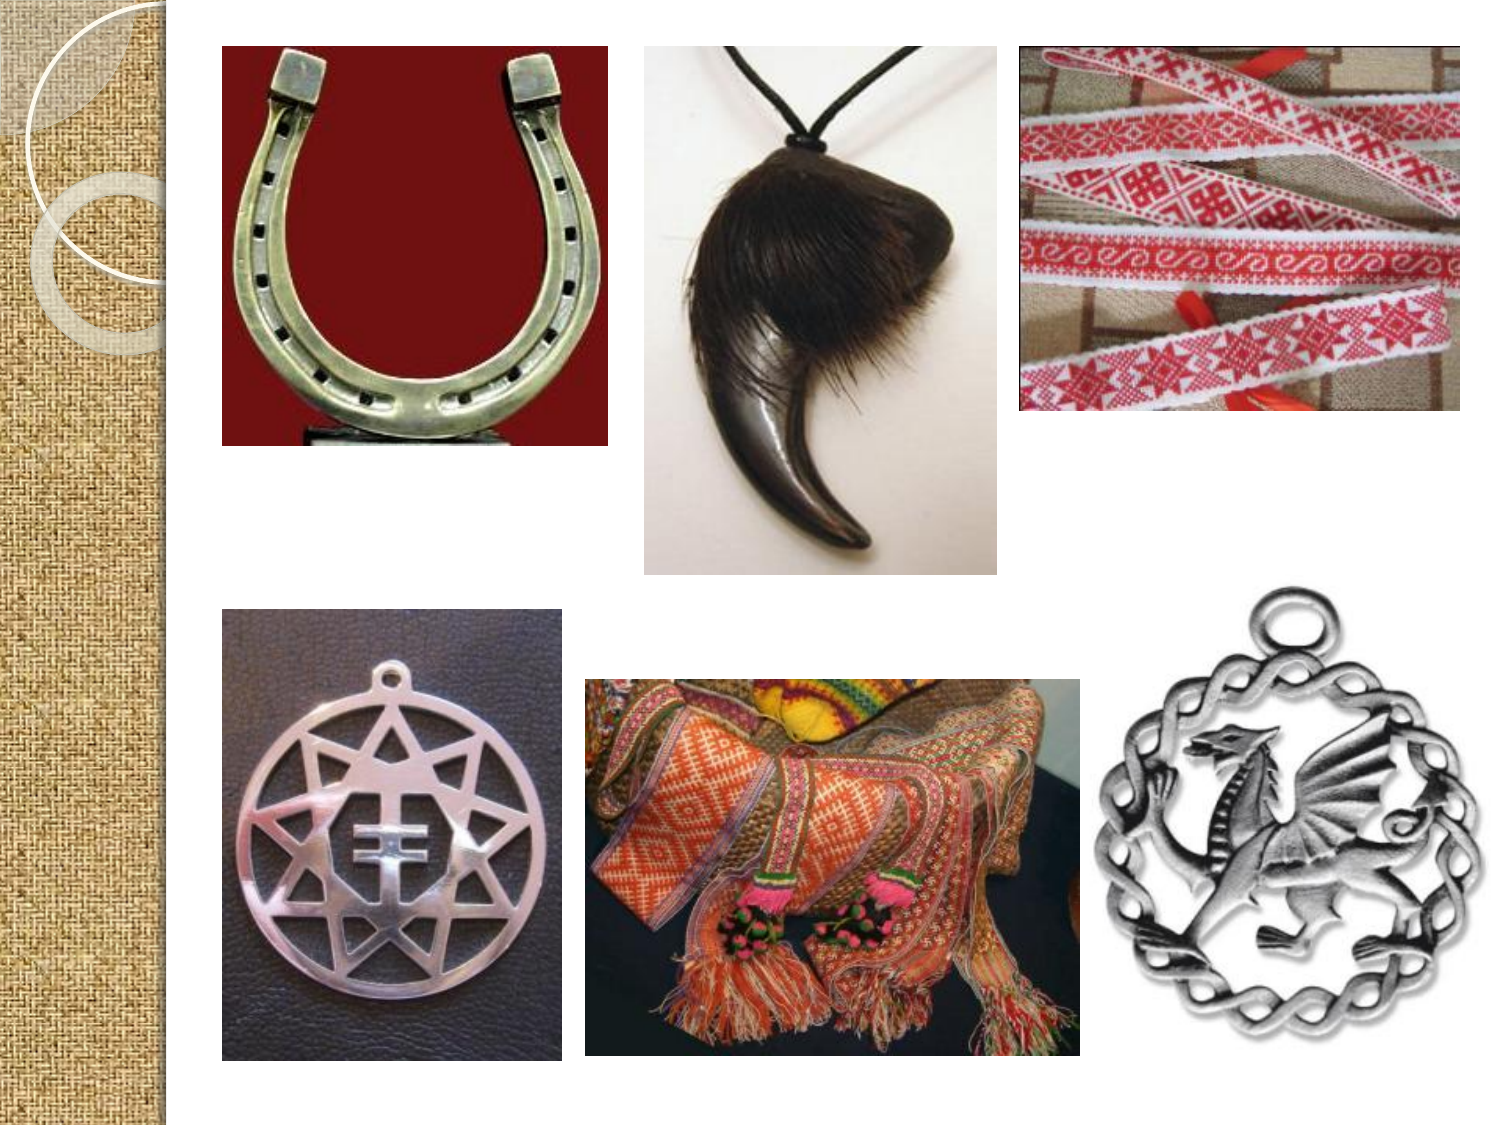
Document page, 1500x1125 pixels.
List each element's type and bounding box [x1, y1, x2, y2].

picture [644, 46, 997, 575]
picture [53, 241, 158, 332]
picture [585, 573, 1500, 1056]
picture [32, 13, 158, 207]
picture [62, 195, 158, 279]
picture [222, 46, 608, 446]
picture [0, 134, 161, 1125]
picture [222, 609, 562, 1062]
picture [136, 0, 159, 4]
picture [1019, 46, 1460, 411]
